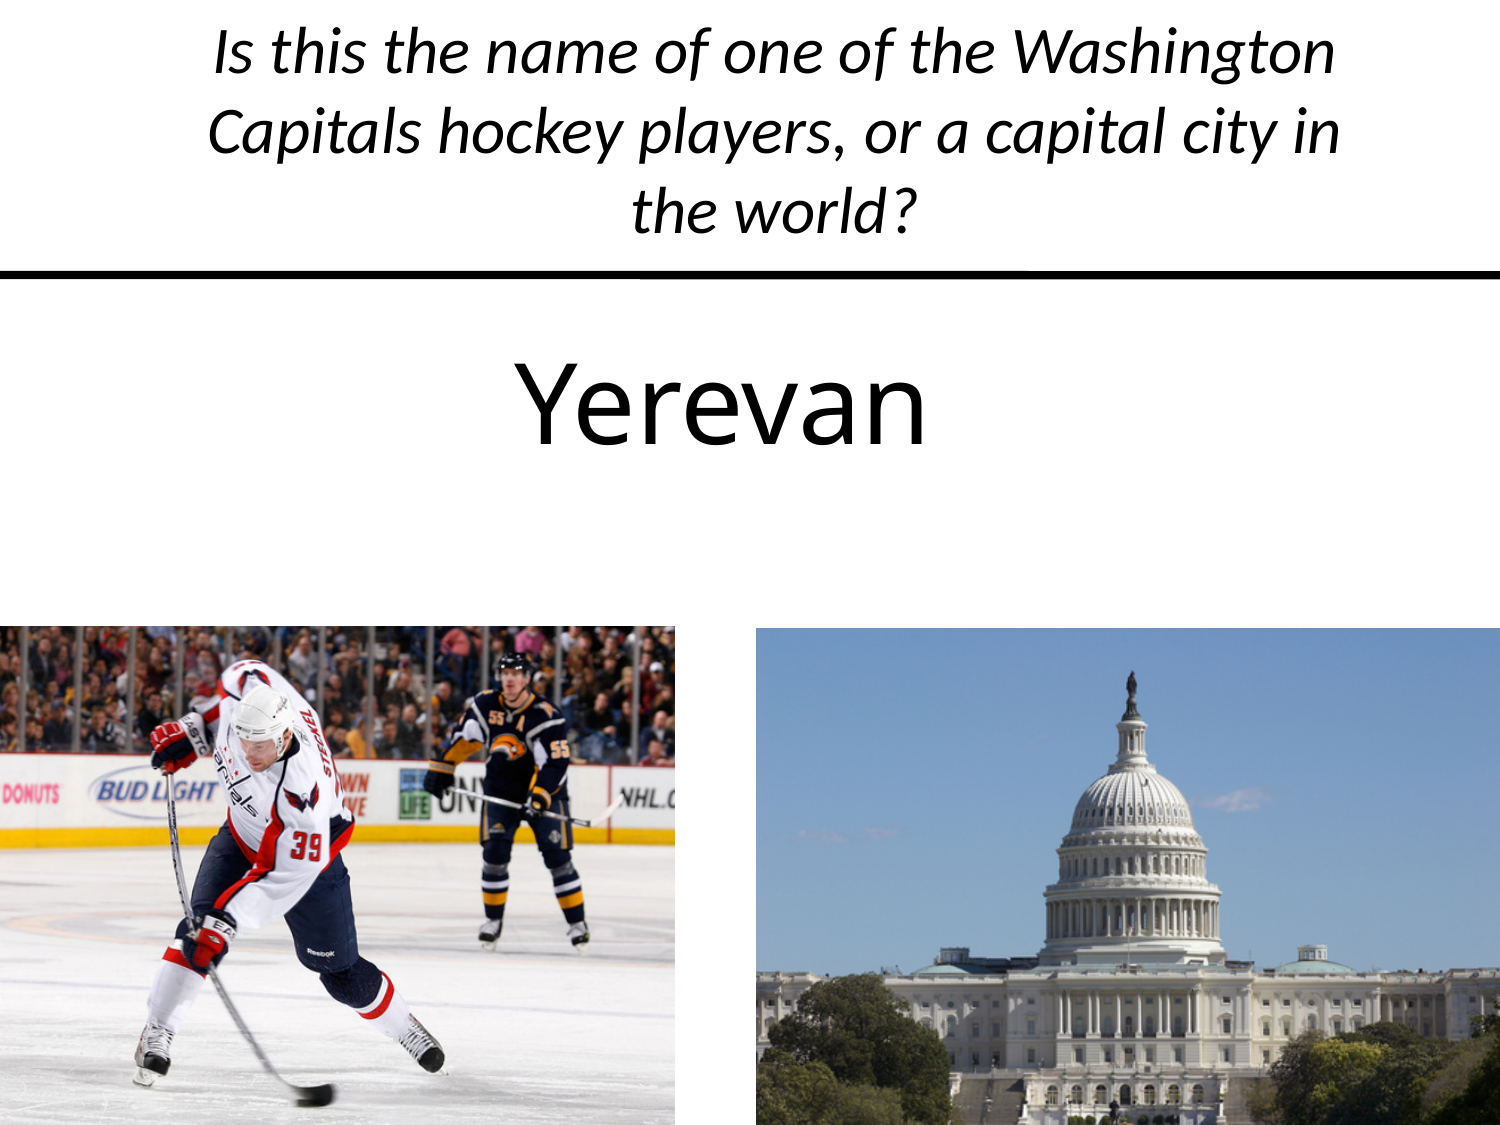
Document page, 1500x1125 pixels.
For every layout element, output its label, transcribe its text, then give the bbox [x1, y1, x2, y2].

picture [0, 625, 676, 1125]
text_box Yerevan [499, 324, 1238, 475]
text_box Is this the name of one of the Washington Capitals hockey players, or a capital city in the world? [174, 0, 1375, 255]
picture [755, 627, 1500, 1125]
